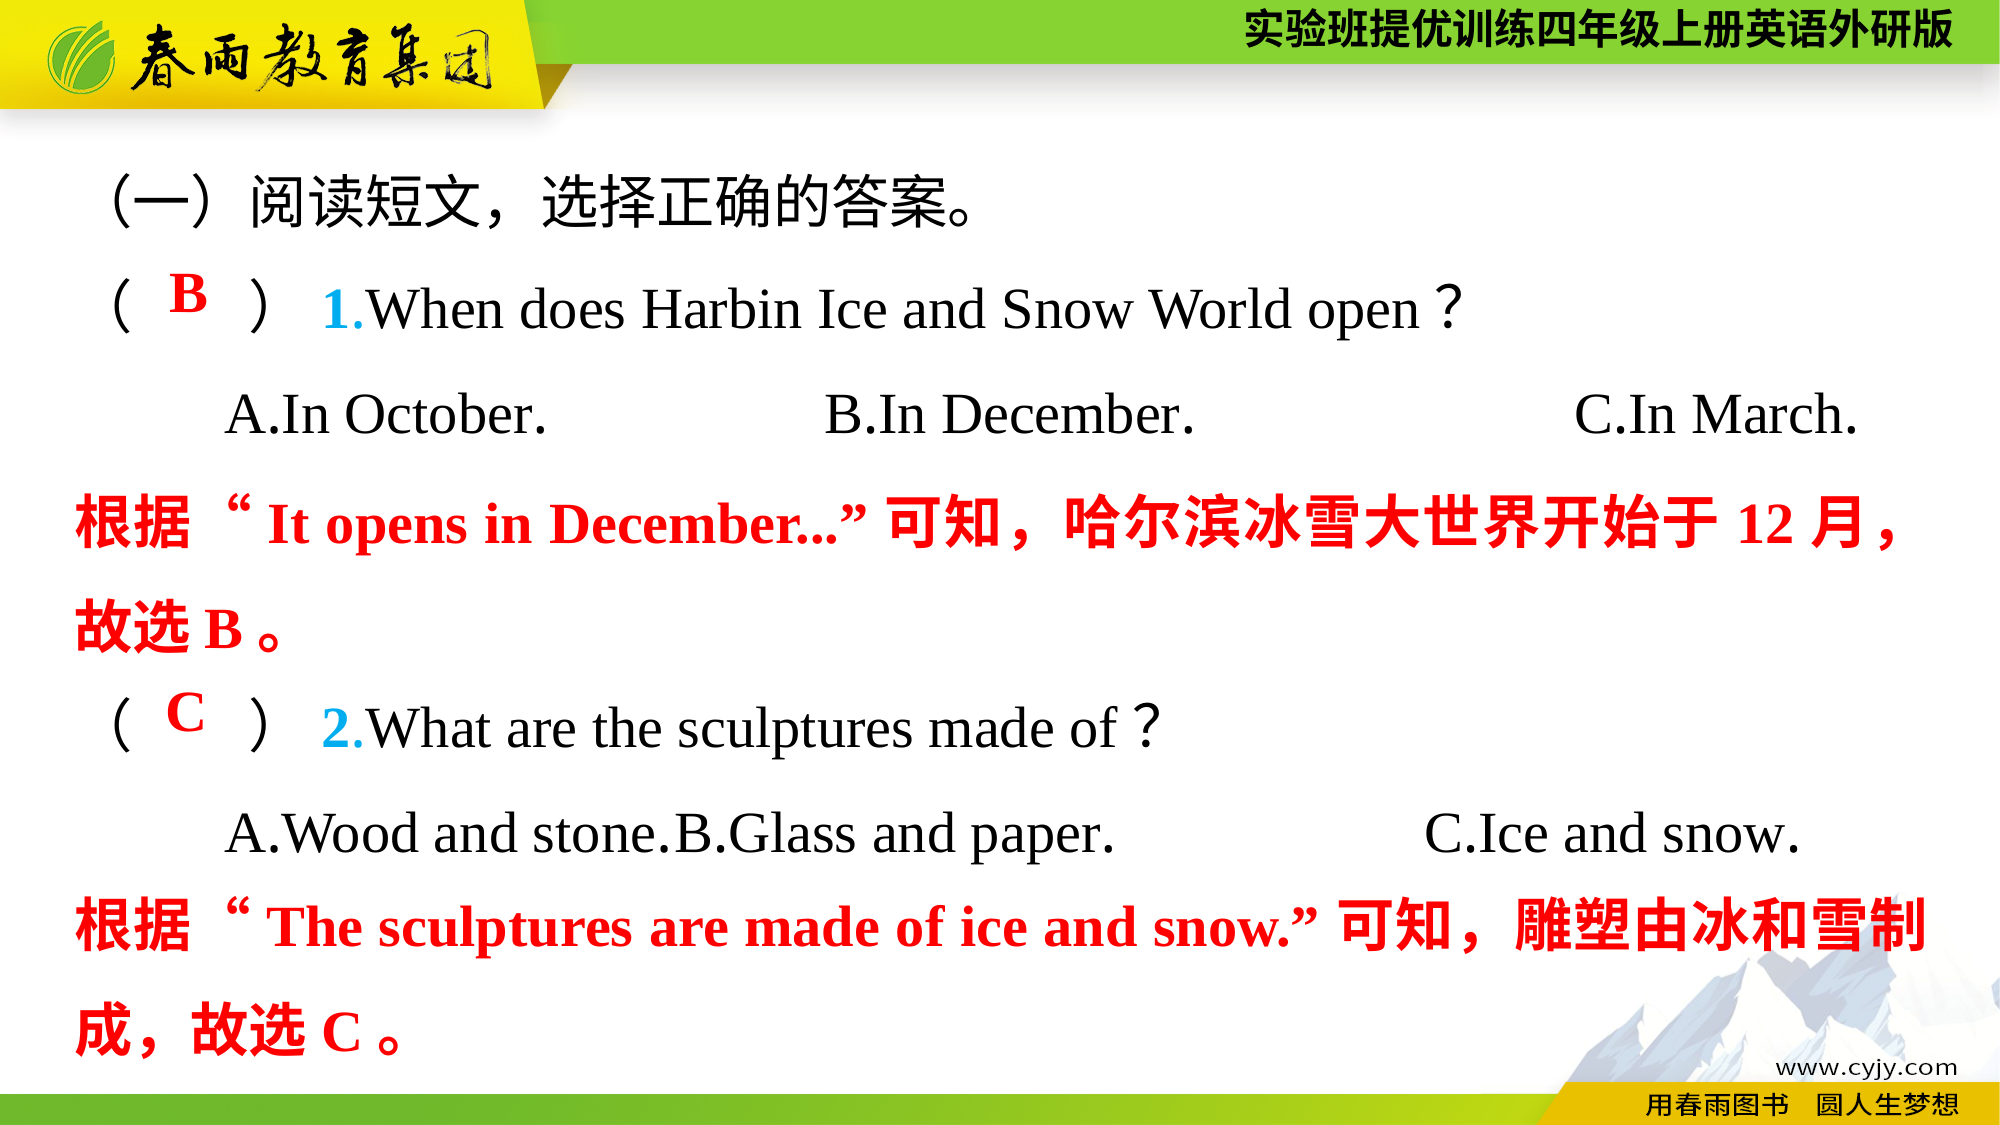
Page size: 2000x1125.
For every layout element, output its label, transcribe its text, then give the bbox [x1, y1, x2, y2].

text_box 根据“It opens in December...”可知，哈尔滨冰雪大世界开始于12月，故选B。 [59, 443, 1944, 668]
text_box 根据“The sculptures are made of ice and snow.”可知，雕塑由冰和雪制成，故选C。 [59, 845, 1944, 1071]
list （一）阅读短文，选择正确的答案。 （ ）1.When does Harbin Ice and Snow World open？ A.In October. B.In December. C.In March. （ ）2.What are the sculptures made of？ A.Wood and stone. B.Glass and paper. C.Ice and snow. [59, 668, 1944, 845]
picture [0, 0, 2000, 1125]
text_box B [154, 246, 223, 332]
list （一）阅读短文，选择正确的答案。 （ ）1.When does Harbin Ice and Snow World open？ A.In October. B.In December. C.In March. （ ）2.What are the sculptures made of？ A.Wood and stone. B.Glass and paper. C.Ice and snow. [59, 122, 1944, 443]
text_box C [151, 665, 223, 751]
